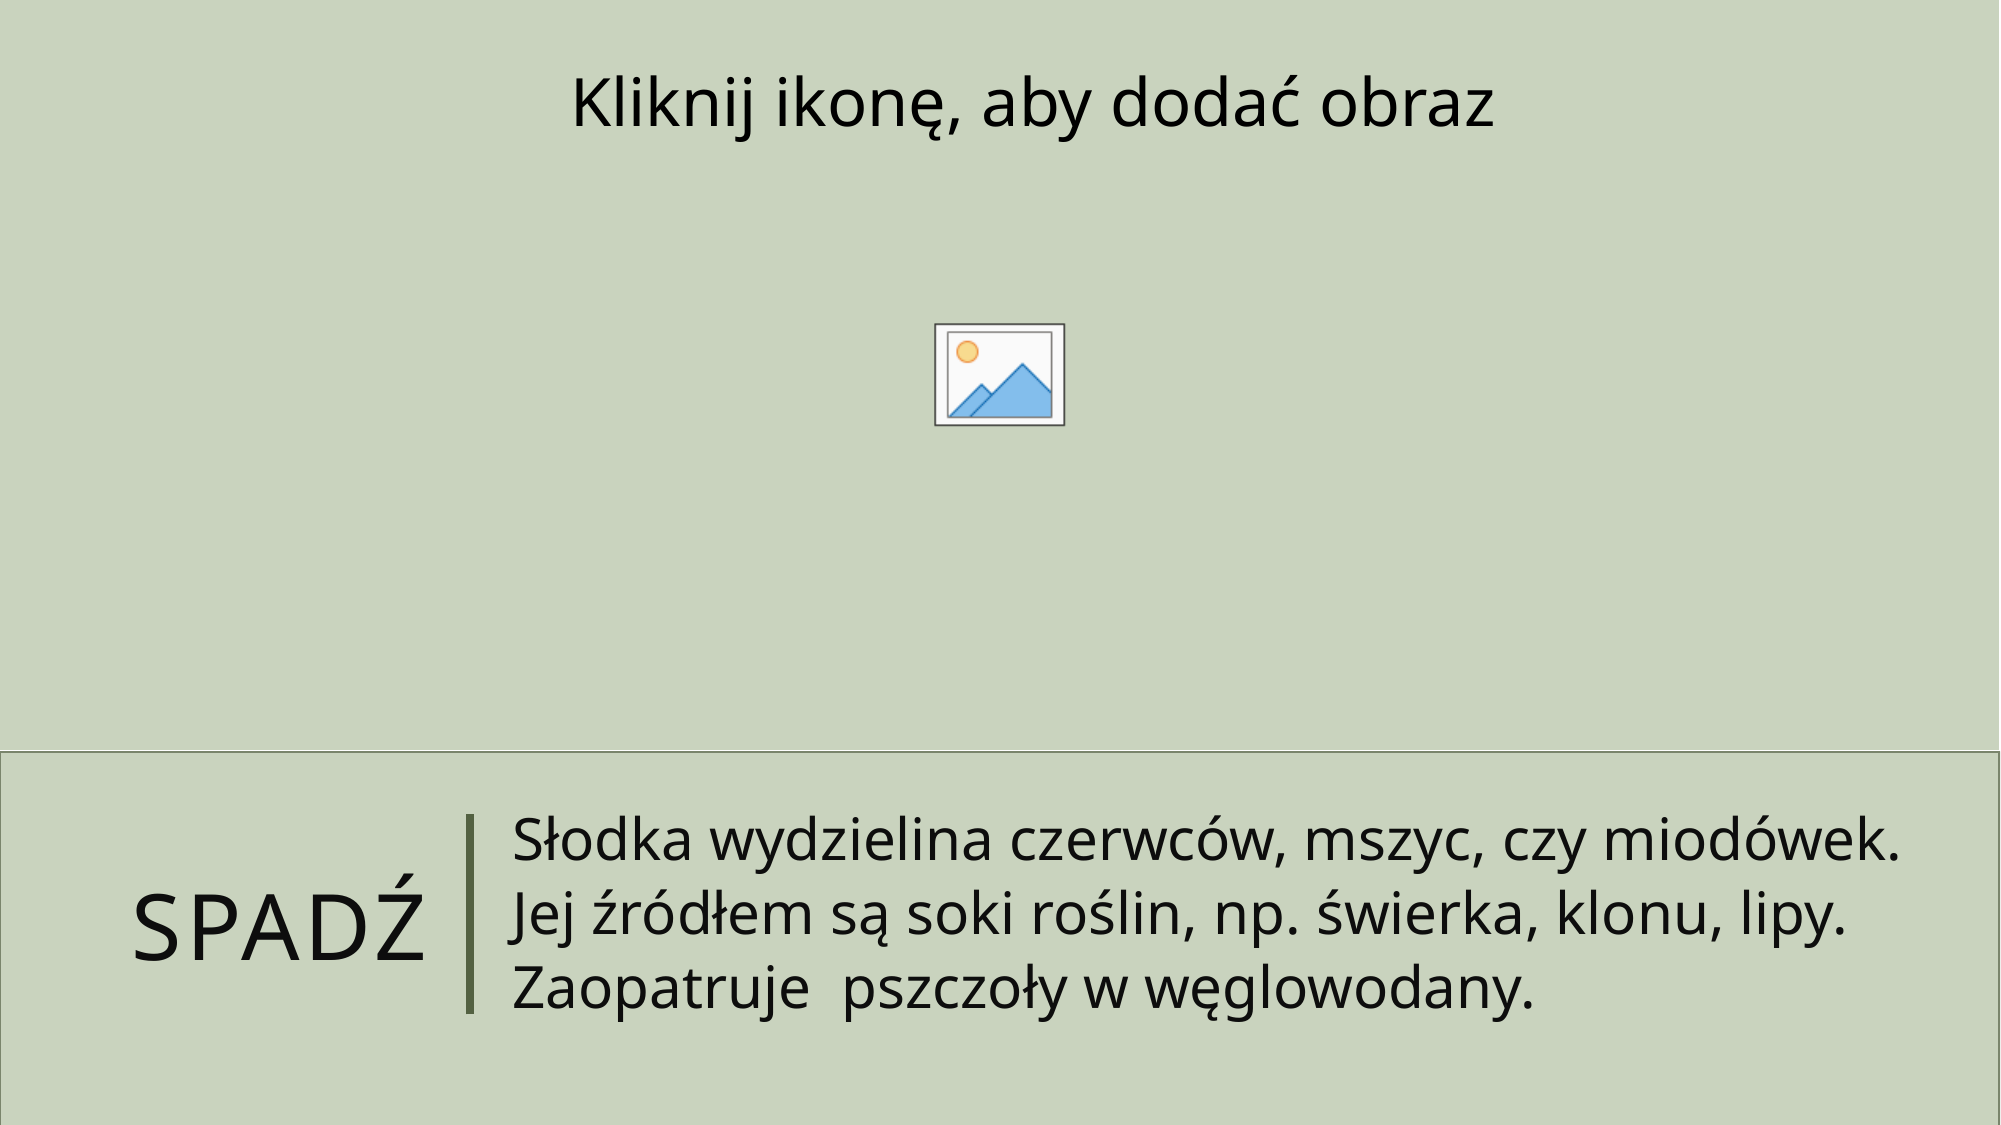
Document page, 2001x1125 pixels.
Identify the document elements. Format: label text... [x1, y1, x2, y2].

title Spadź [17, 813, 443, 1054]
list Słodka wydzielina czerwców, mszyc, czy miodówek. Jej źródłem są soki roślin, np. świerka, klonu, lipy. Zaopatruje pszczoły w węglowodany. [497, 768, 1983, 1054]
picture [0, 0, 2000, 751]
